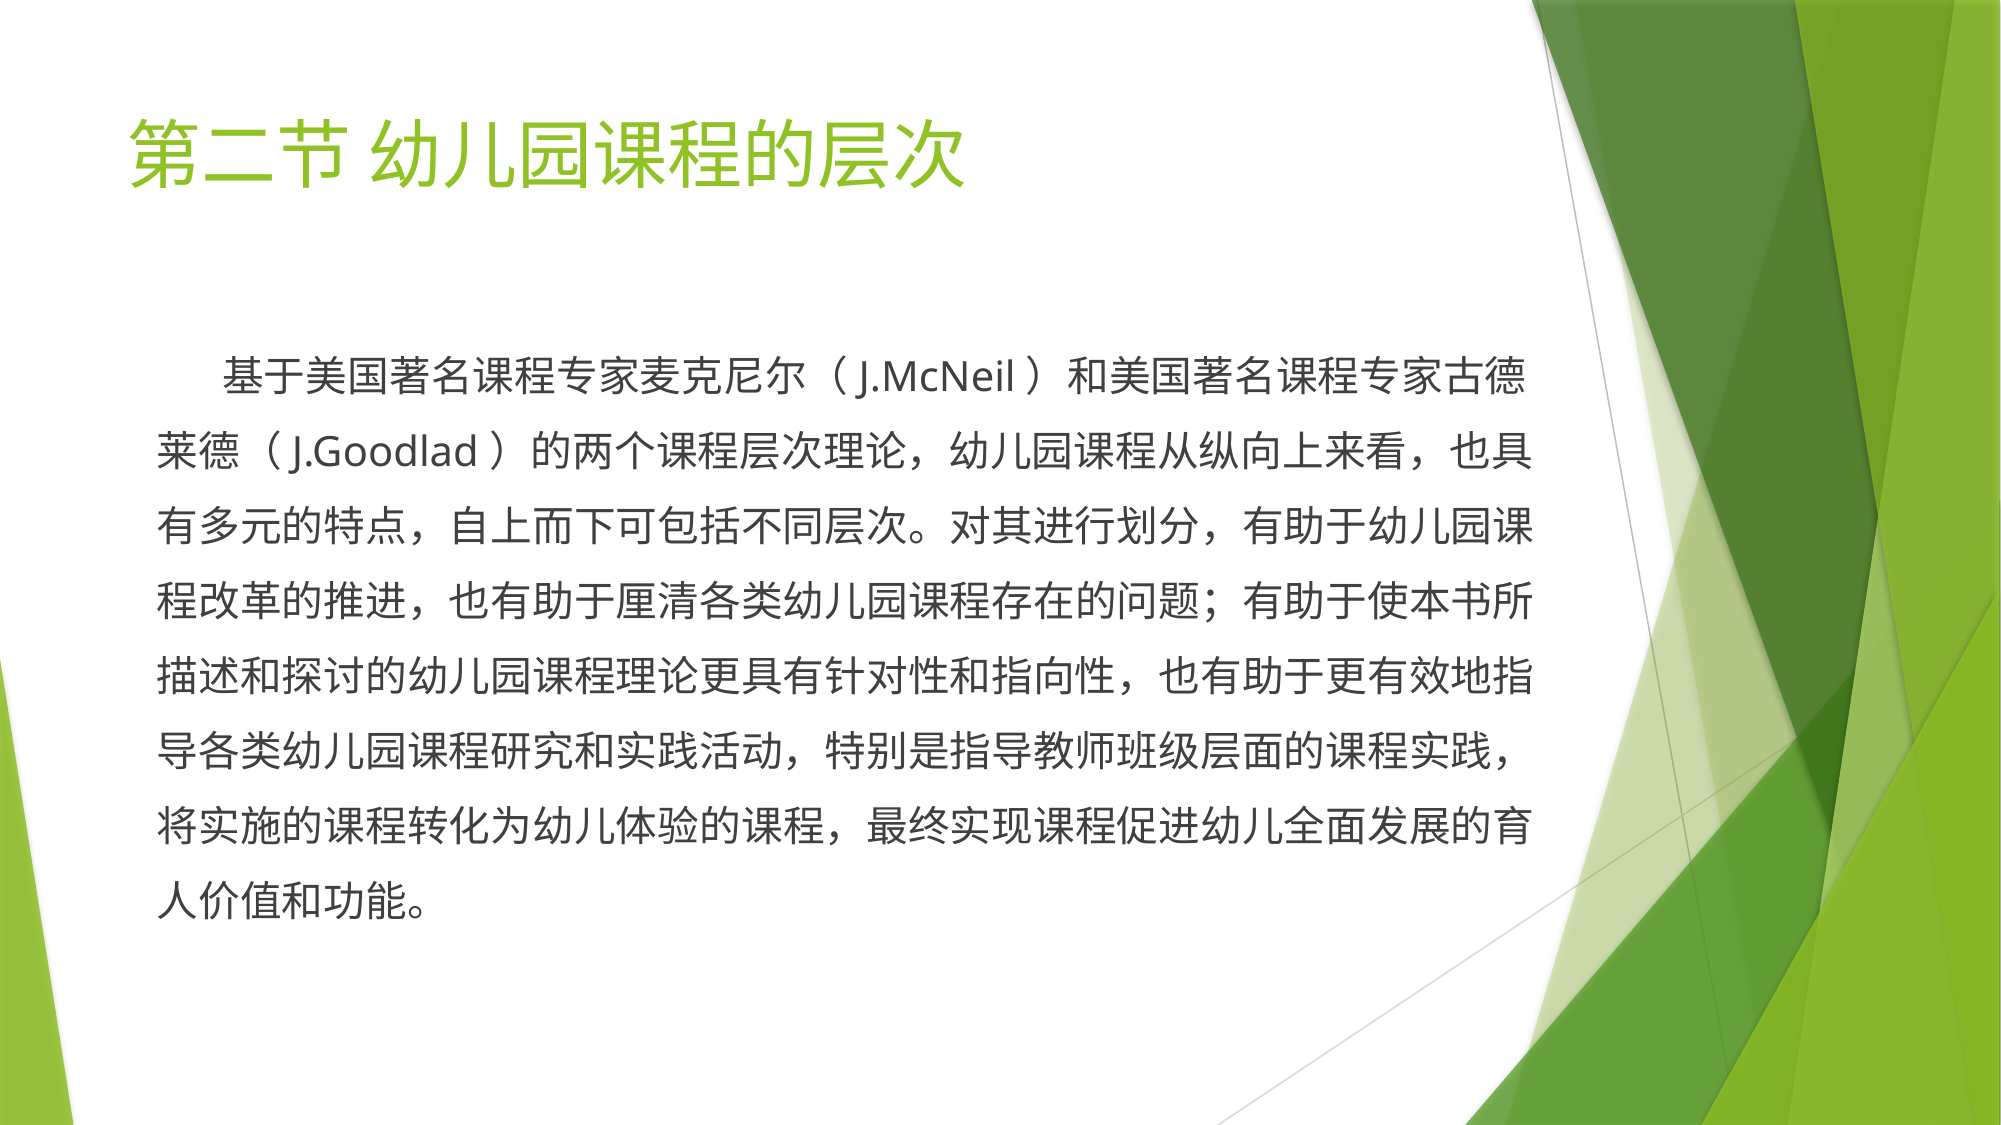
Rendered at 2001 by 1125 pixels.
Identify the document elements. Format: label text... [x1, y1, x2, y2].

title 第二节 幼儿园课程的层次 [111, 99, 1522, 317]
list 基于美国著名课程专家麦克尼尔（J.McNeil）和美国著名课程专家古德莱德（J.Goodlad）的两个课程层次理论，幼儿园课程从纵向上来看，也具有多元的特点，自上而下可包括不同层次。对其进行划分，有助于幼儿园课程改革的推进，也有助于厘清各类幼儿园课程存在的问题；有助于使本书所描述和探讨的幼儿园课程理论更具有针对性和指向性，也有助于更有效地指导各类幼儿园课程研究和实践活动，特别是指导教师班级层面的课程实践，将实施的课程转化为幼儿体验的课程，最终实现课程促进幼儿全面发展的育人价值和功能。 [141, 316, 1552, 954]
